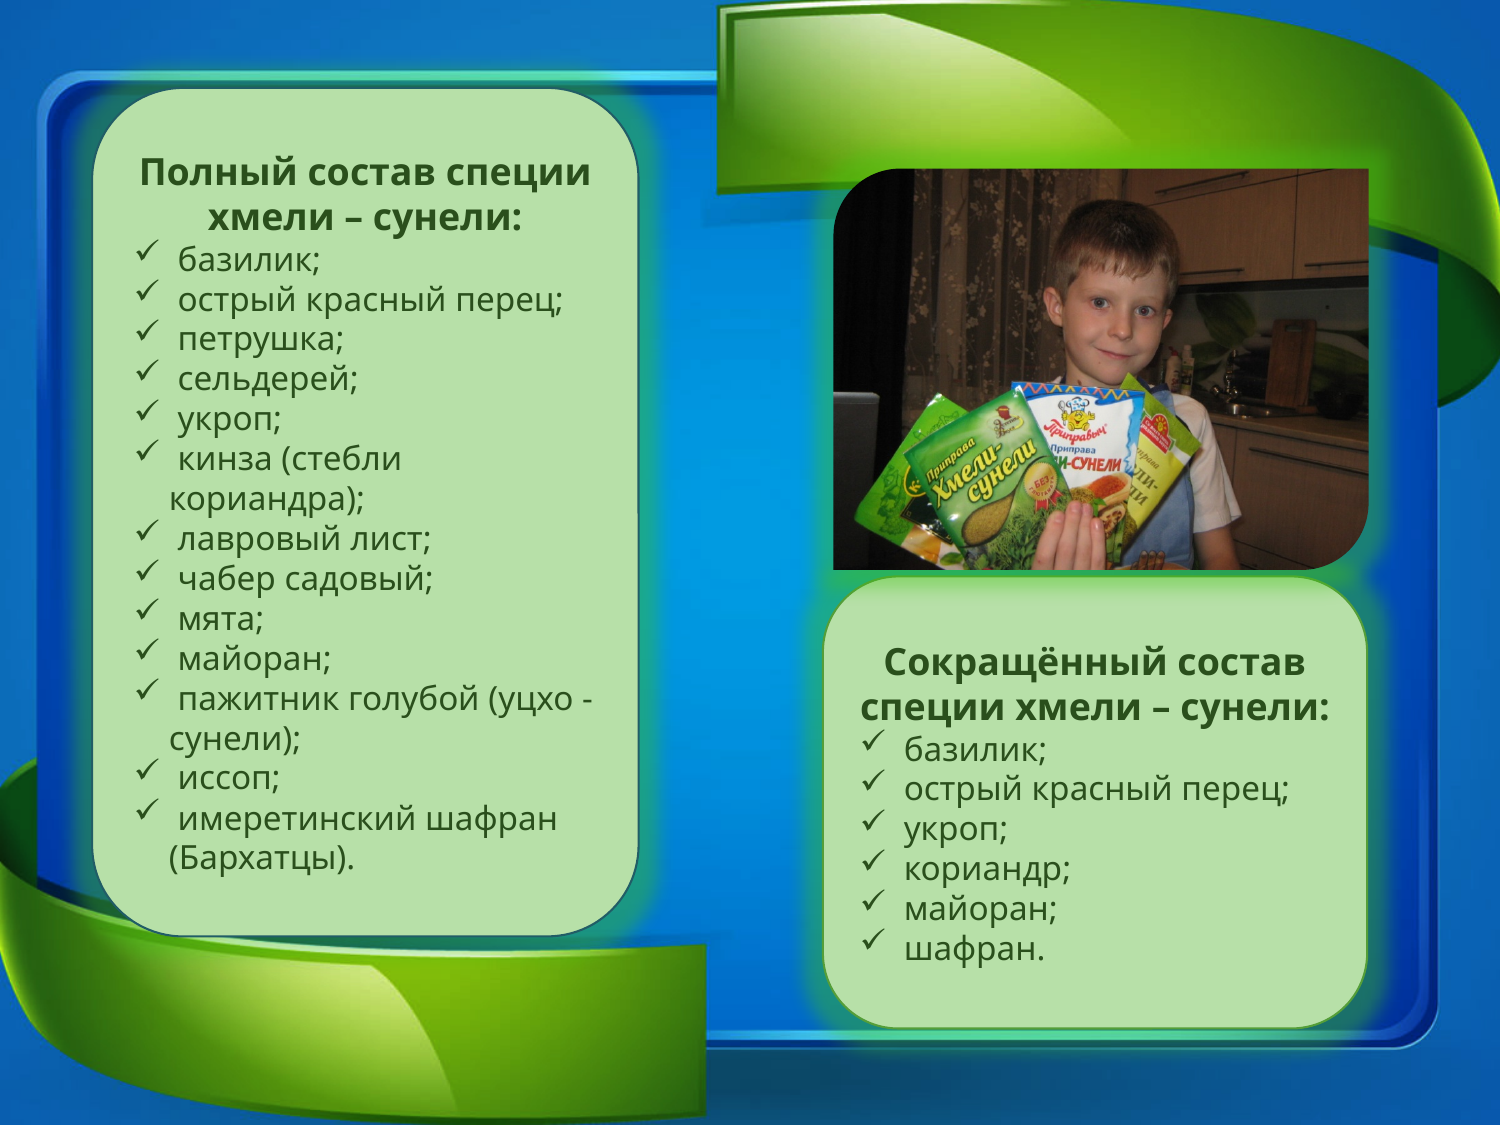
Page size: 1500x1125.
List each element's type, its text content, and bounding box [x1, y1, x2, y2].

picture [0, 0, 1500, 1125]
text_box Сокращённый состав специи хмели – сунели: базилик; острый красный перец; укроп; кориандр; майоран; шафран. [821, 596, 1369, 1030]
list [833, 168, 1369, 570]
text_box Полный состав специи хмели – сунели: базилик; острый красный перец; петрушка; сельдерей; укроп; кинза (стебли кориандра); лавровый лист; чабер садовый; мята; майоран; пажитник голубой (уцхо - сунели); иссоп; имеретинский шафран (Бархатцы). [91, 86, 640, 938]
